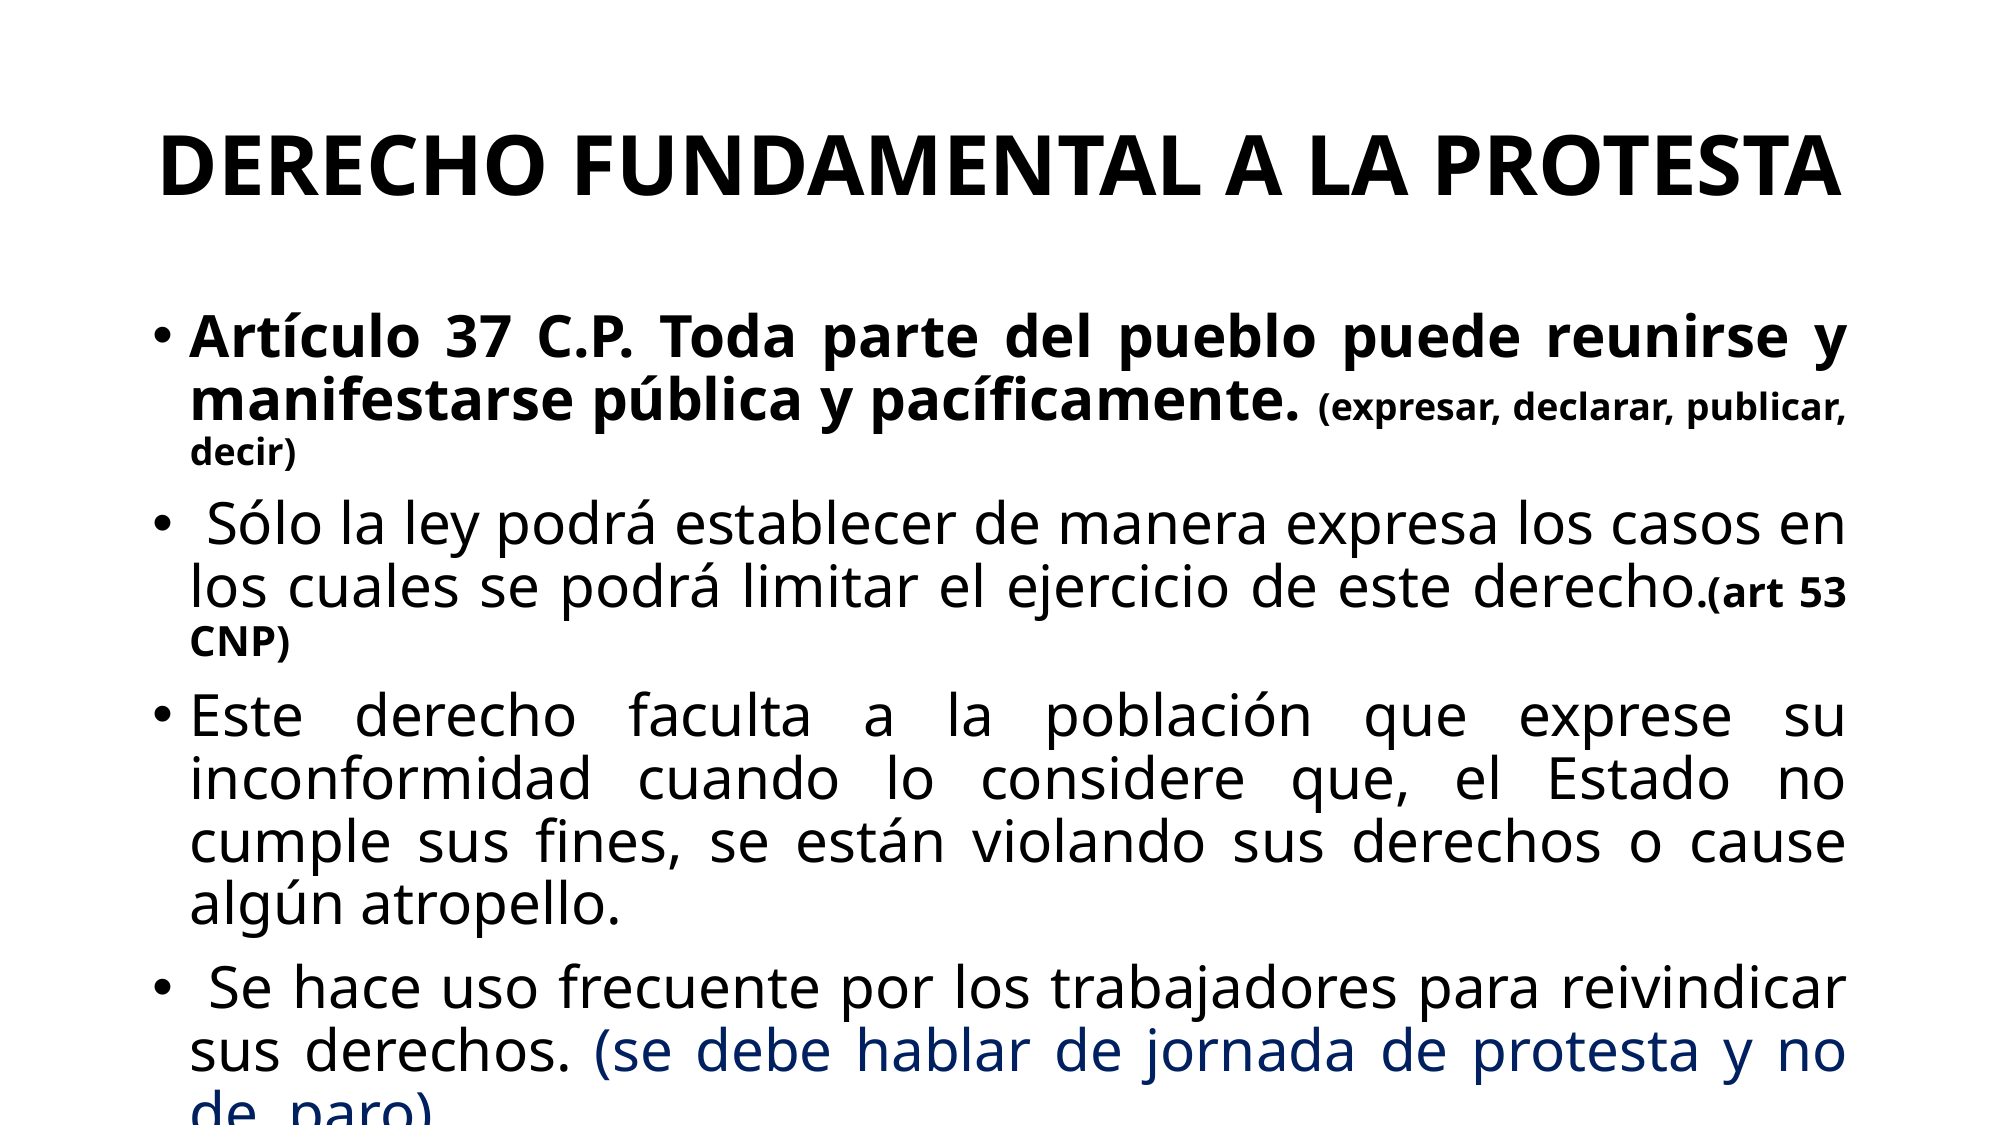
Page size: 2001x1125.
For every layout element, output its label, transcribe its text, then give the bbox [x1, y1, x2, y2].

list Artículo 37 C.P. Toda parte del pueblo puede reunirse y manifestarse pública y pacíficamente. (expresar, declarar, publicar, decir) Sólo la ley podrá establecer de manera expresa los casos en los cuales se podrá limitar el ejercicio de este derecho.(art 53 CNP) Este derecho faculta a la población que exprese su inconformidad cuando lo considere que, el Estado no cumple sus fines, se están violando sus derechos o cause algún atropello. Se hace uso frecuente por los trabajadores para reivindicar sus derechos. (se debe hablar de jornada de protesta y no de paro) [137, 299, 1863, 1014]
title DERECHO FUNDAMENTAL A LA PROTESTA [137, 59, 1863, 278]
